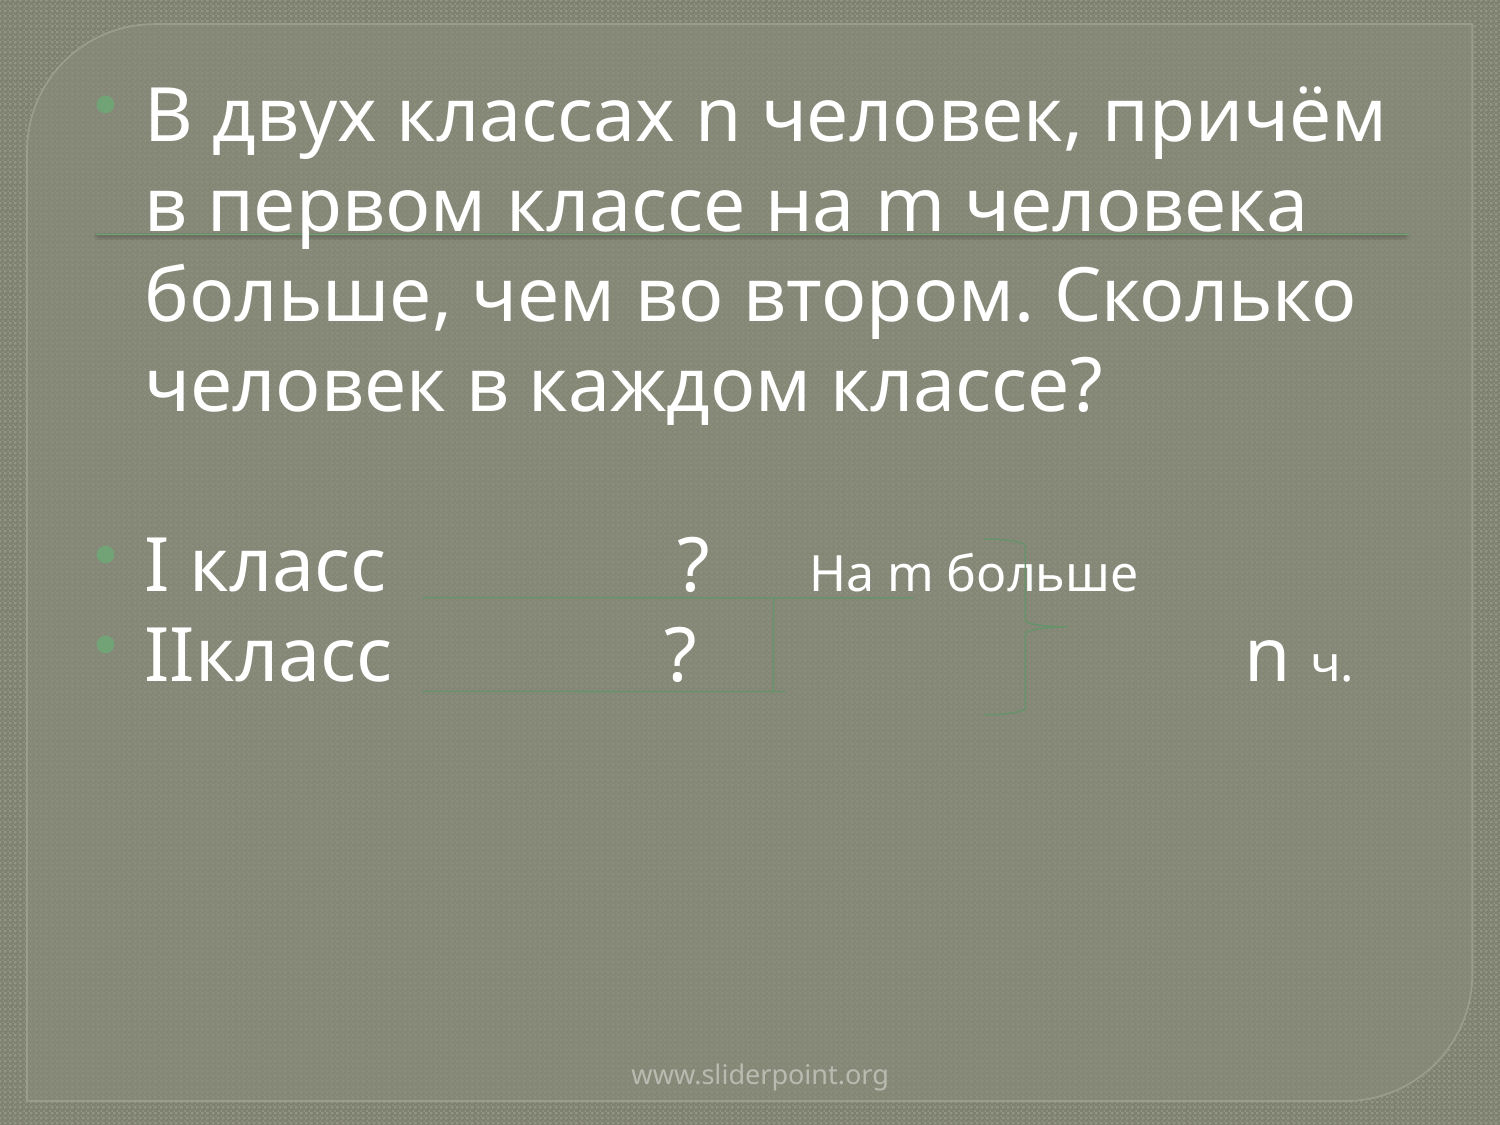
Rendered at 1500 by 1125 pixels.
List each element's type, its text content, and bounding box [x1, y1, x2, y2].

list В двух классах n человек, причём в первом классе на m человека больше, чем во втором. Сколько человек в каждом классе? I класс ? На m больше IIкласс ? n ч. [82, 58, 1425, 1013]
footer www.sliderpoint.org [212, 1050, 904, 1095]
text_box [984, 538, 1068, 716]
